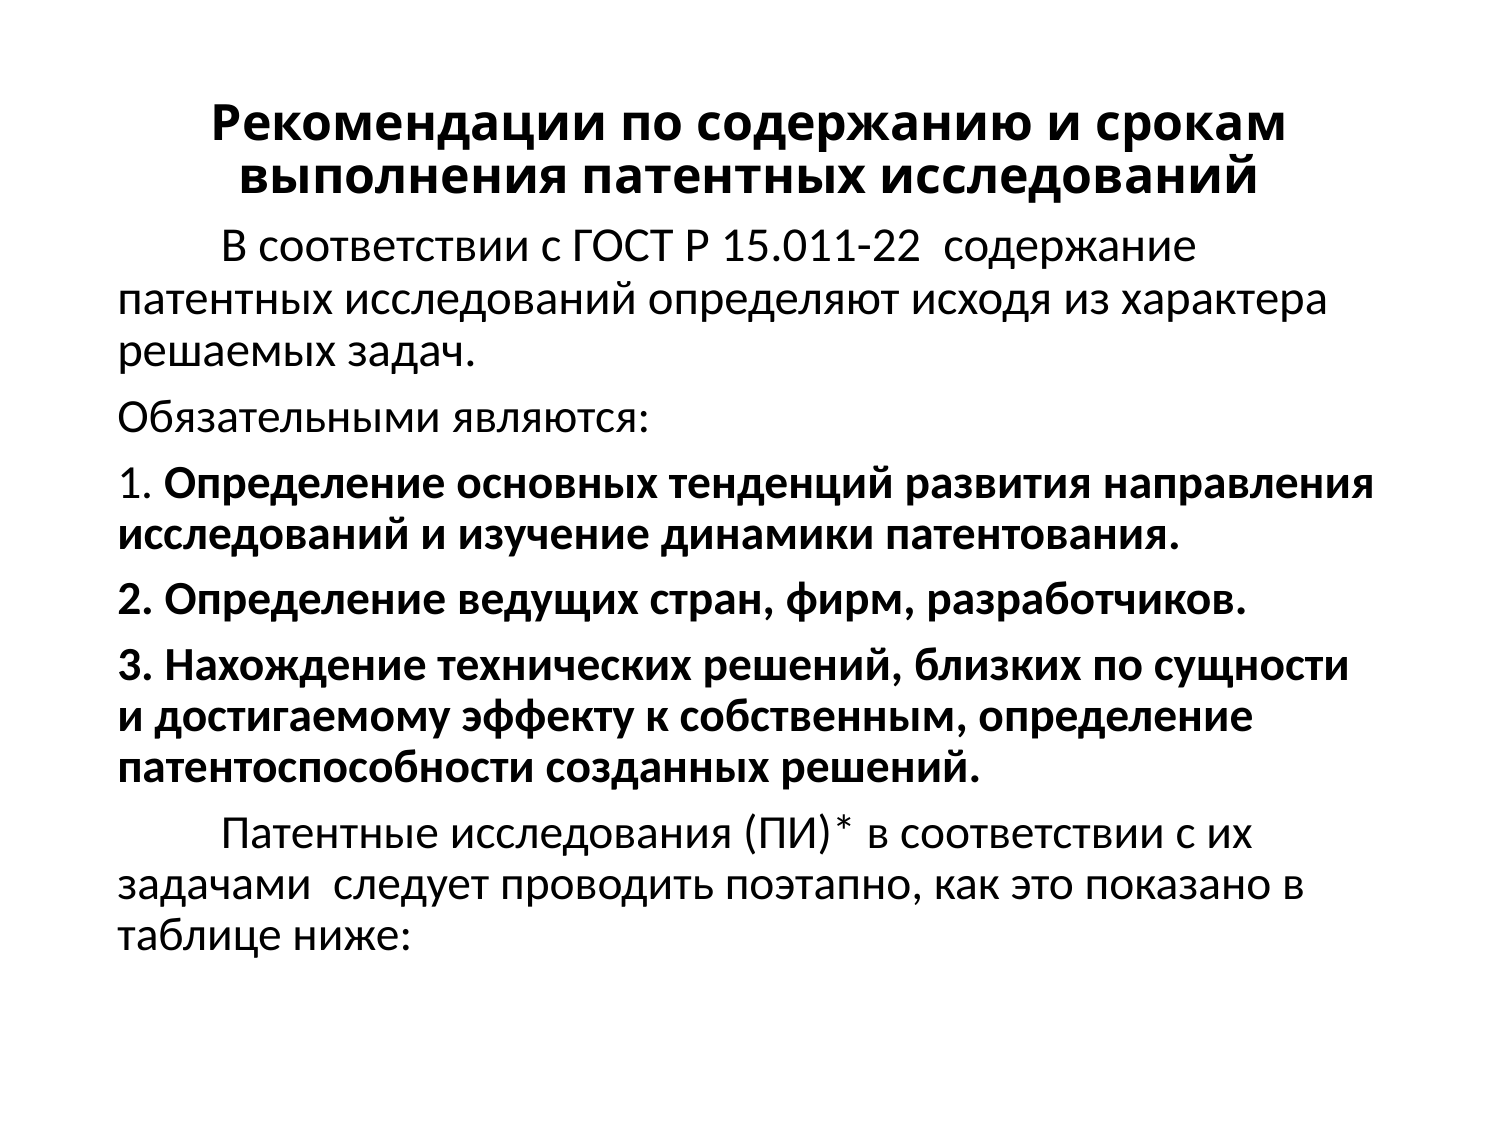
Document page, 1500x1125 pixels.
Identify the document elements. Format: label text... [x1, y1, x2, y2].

title Рекомендации по содержанию и срокам выполнения патентных исследований [102, 29, 1397, 212]
list В соответствии с ГОСТ Р 15.011-22 содержание патентных исследований определяют исходя из характера решаемых задач. Обязательными являются: 1. Определение основных тенденций развития направления исследований и изучение динамики патентования. 2. Определение ведущих стран, фирм, разработчиков. 3. Нахождение технических решений, близких по сущности и достигаемому эффекту к собственным, определение патентоспособности созданных решений. Патентные исследования (ПИ)* в соответствии с их задачами следует проводить поэтапно, как это показано в таблице ниже: [102, 212, 1397, 999]
